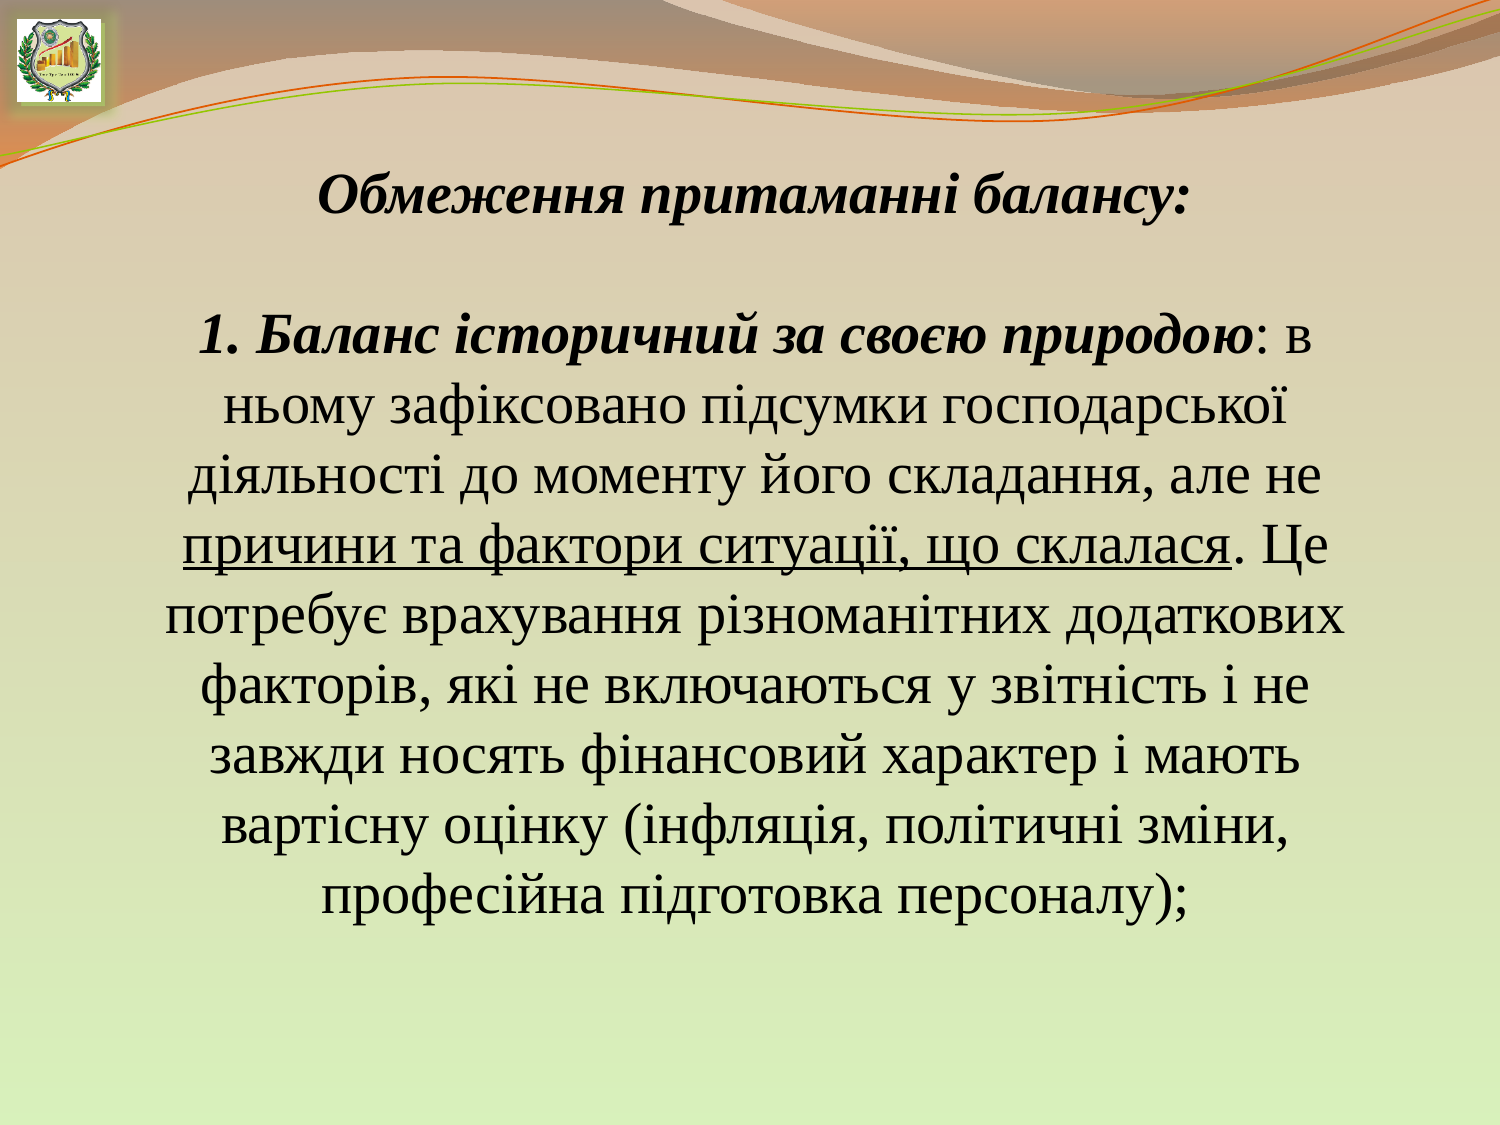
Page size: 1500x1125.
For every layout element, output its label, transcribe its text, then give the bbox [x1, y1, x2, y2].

picture [17, 18, 101, 102]
text_box Обмеження притаманні балансу: 1. Баланс історичний за своєю природою: в ньому зафіксовано підсумки господарської діяльності до моменту його складання, але не причини та фактори ситуації, що склалася. Це потребує врахування різноманітних додаткових факторів, які не включаються у звітність і не завжди носять фінансовий характер і мають вартісну оцінку (інфляція, політичні зміни, професійна підготовка персоналу); [112, 147, 1400, 933]
